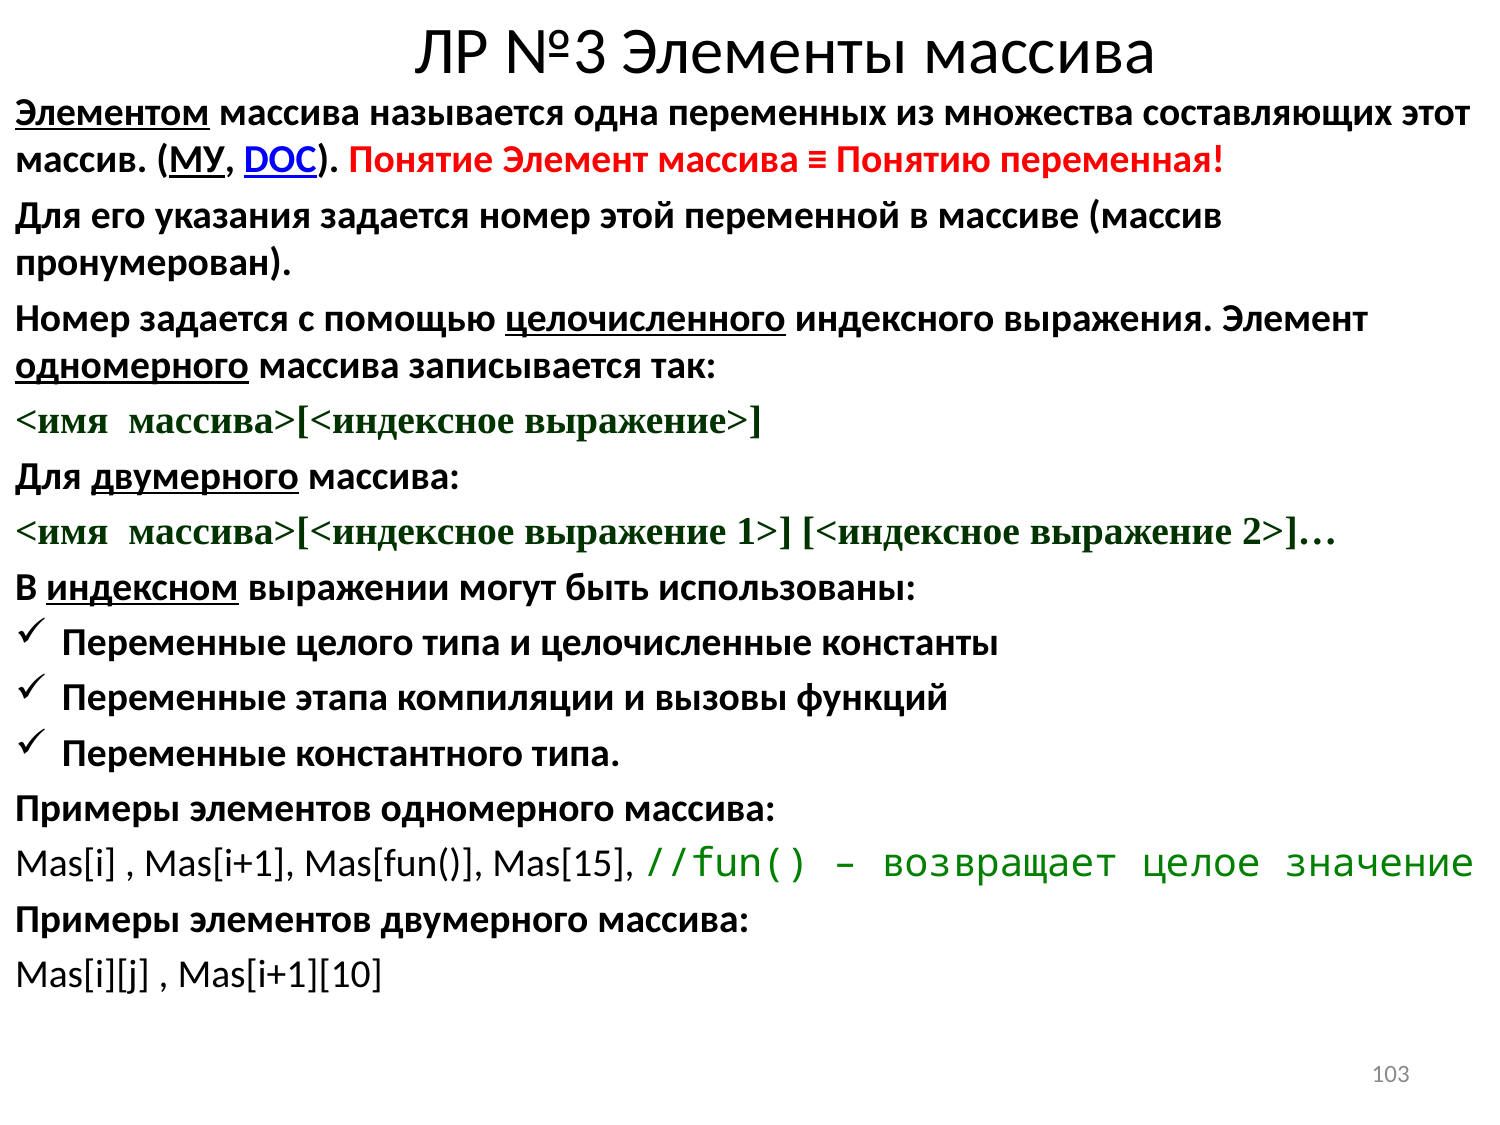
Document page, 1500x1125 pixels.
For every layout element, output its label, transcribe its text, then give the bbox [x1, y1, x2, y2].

text_box Элементом массива называется одна переменных из множества составляющих этот массив. (МУ, DOC). Понятие Элемент массива ≡ Понятию переменная! Для его указания задается номер этой переменной в массиве (массив пронумерован). Номер задается с помощью целочисленного индексного выражения. Элемент одномерного массива записывается так: <имя массива>[<индексное выражение>] Для двумерного массива: <имя массива>[<индексное выражение 1>] [<индексное выражение 2>]… В индексном выражении могут быть использованы: Переменные целого типа и целочисленные константы Переменные этапа компиляции и вызовы функций Переменные константного типа. Примеры элементов одномерного массива: Mas[i] , Mas[i+1], Mas[fun()], Mas[15], //fun() – возвращает целое значение Примеры элементов двумерного массива: Mas[i][j] , Mas[i+1][10] [0, 78, 1495, 1047]
slide_number 103 [1074, 1042, 1425, 1103]
title ЛР №3 Элементы массива [265, 0, 1306, 78]
